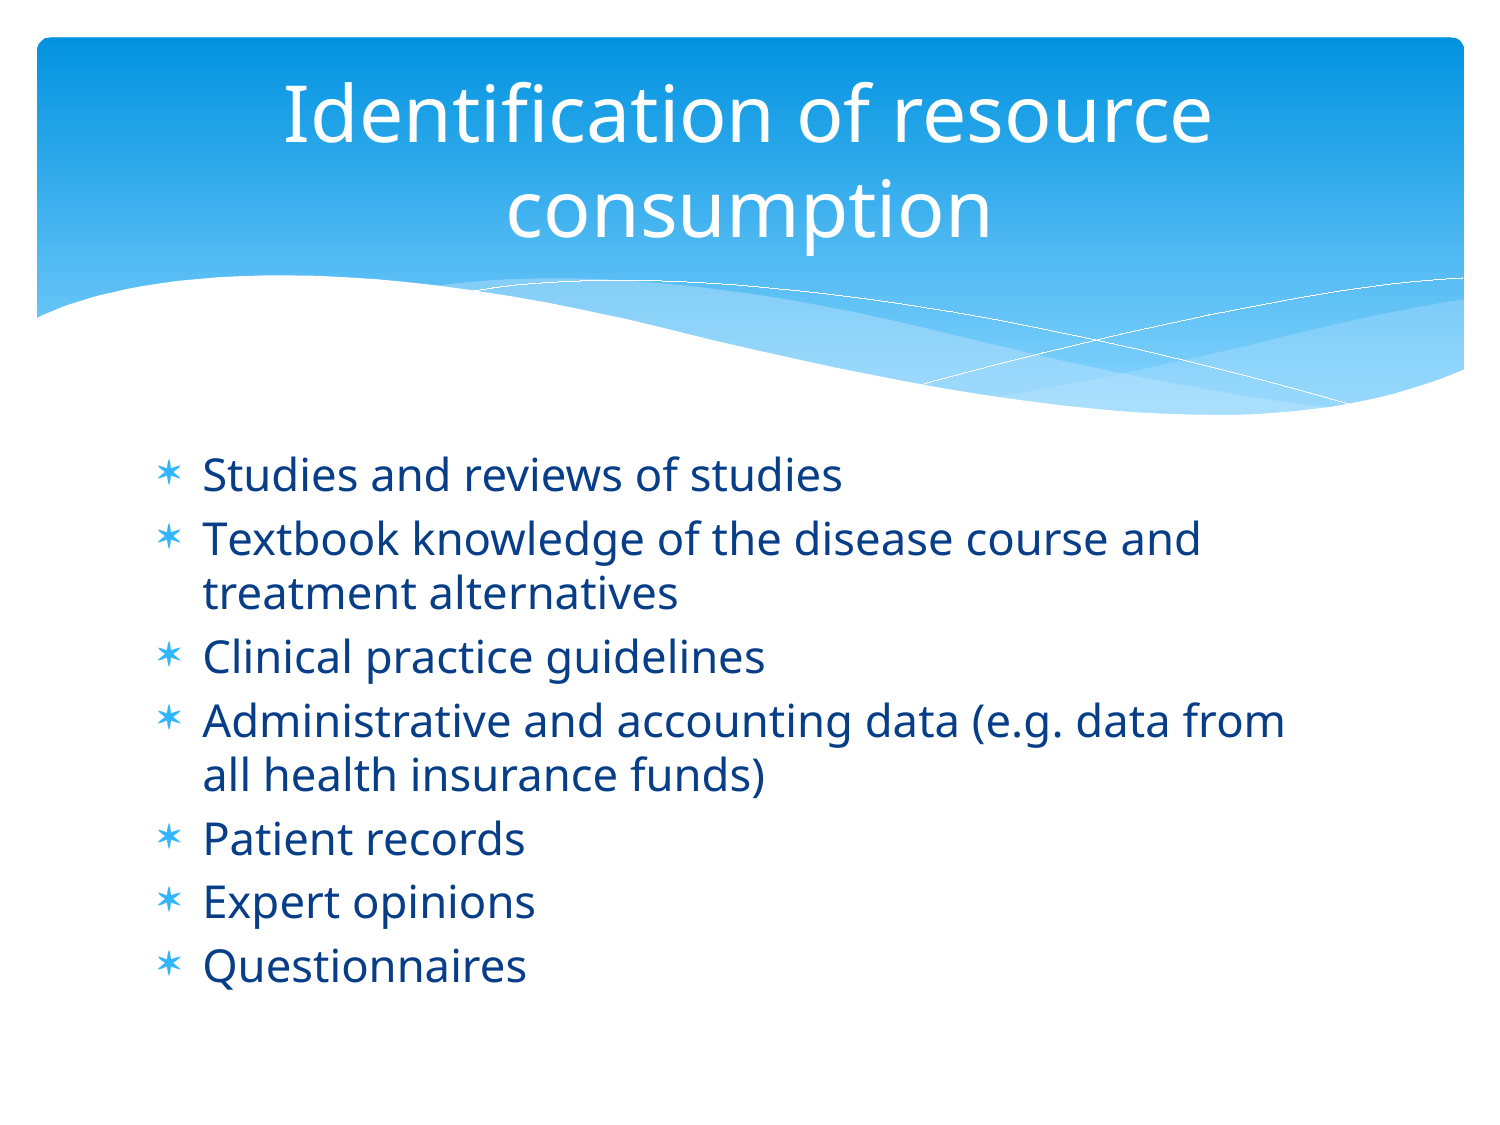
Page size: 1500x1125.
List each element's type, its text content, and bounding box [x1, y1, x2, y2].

list Studies and reviews of studies Textbook knowledge of the disease course and treatment alternatives Clinical practice guidelines Administrative and accounting data (e.g. data from all health insurance funds) Patient records Expert opinions Questionnaires [143, 438, 1359, 1005]
title Identification of resource consumption [75, 55, 1425, 261]
